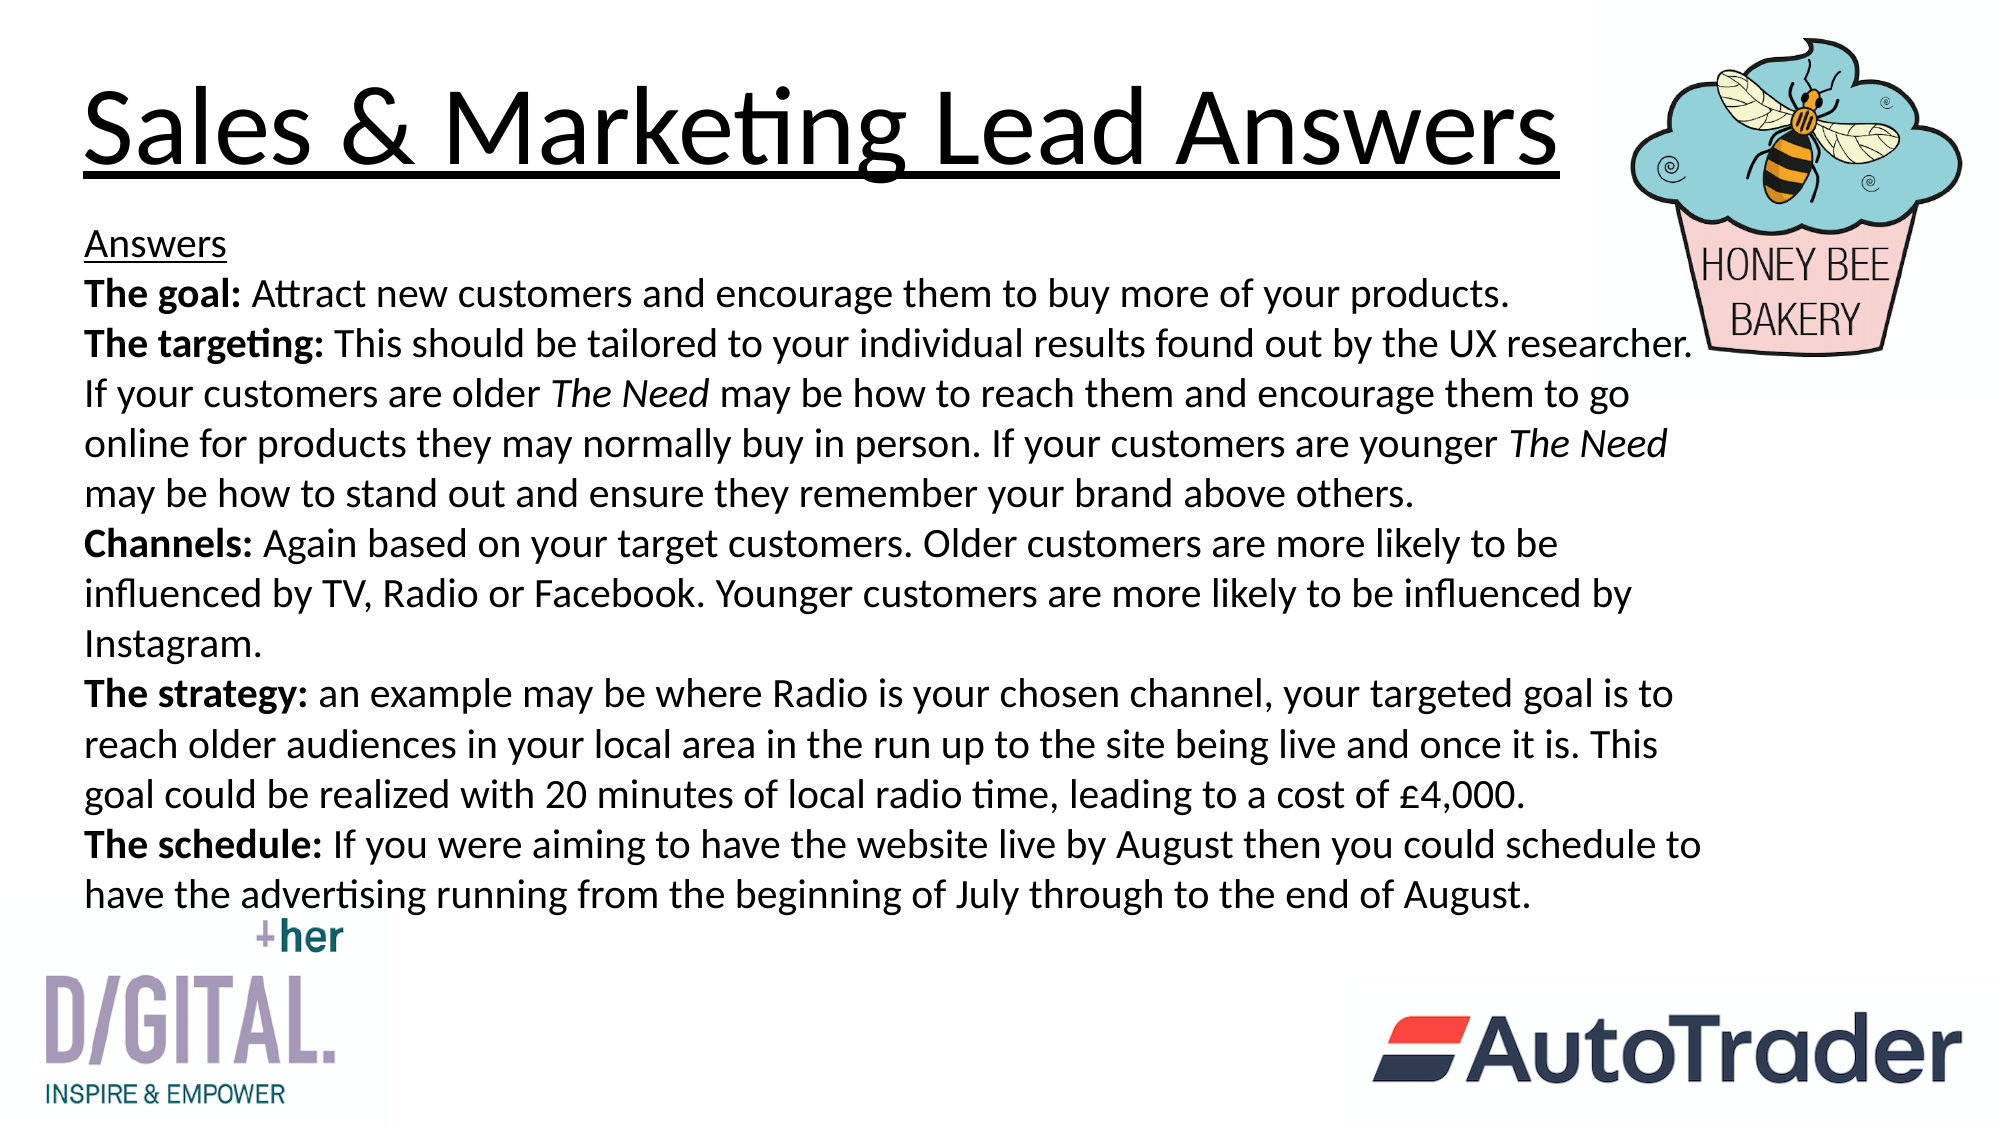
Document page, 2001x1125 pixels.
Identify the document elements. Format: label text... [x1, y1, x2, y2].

picture [1591, 0, 2000, 400]
text_box Sales & Marketing Lead Answers [67, 44, 1591, 195]
picture [1347, 979, 2000, 1125]
text_box Answers The goal: Attract new customers and encourage them to buy more of your products. The targeting: This should be tailored to your individual results found out by the UX researcher. If your customers are older The Need may be how to reach them and encourage them to go online for products they may normally buy in person. If your customers are younger The Need may be how to stand out and ensure they remember your brand above others. Channels: Again based on your target customers. Older customers are more likely to be influenced by TV, Radio or Facebook. Younger customers are more likely to be influenced by Instagram. The strategy: an example may be where Radio is your chosen channel, your targeted goal is to reach older audiences in your local area in the run up to the site being live and once it is. This goal could be realized with 20 minutes of local radio time, leading to a cost of £4,000. The schedule: If you were aiming to have the website live by August then you could schedule to have the advertising running from the beginning of July through to the end of August. [69, 208, 1717, 924]
picture [0, 897, 387, 1125]
